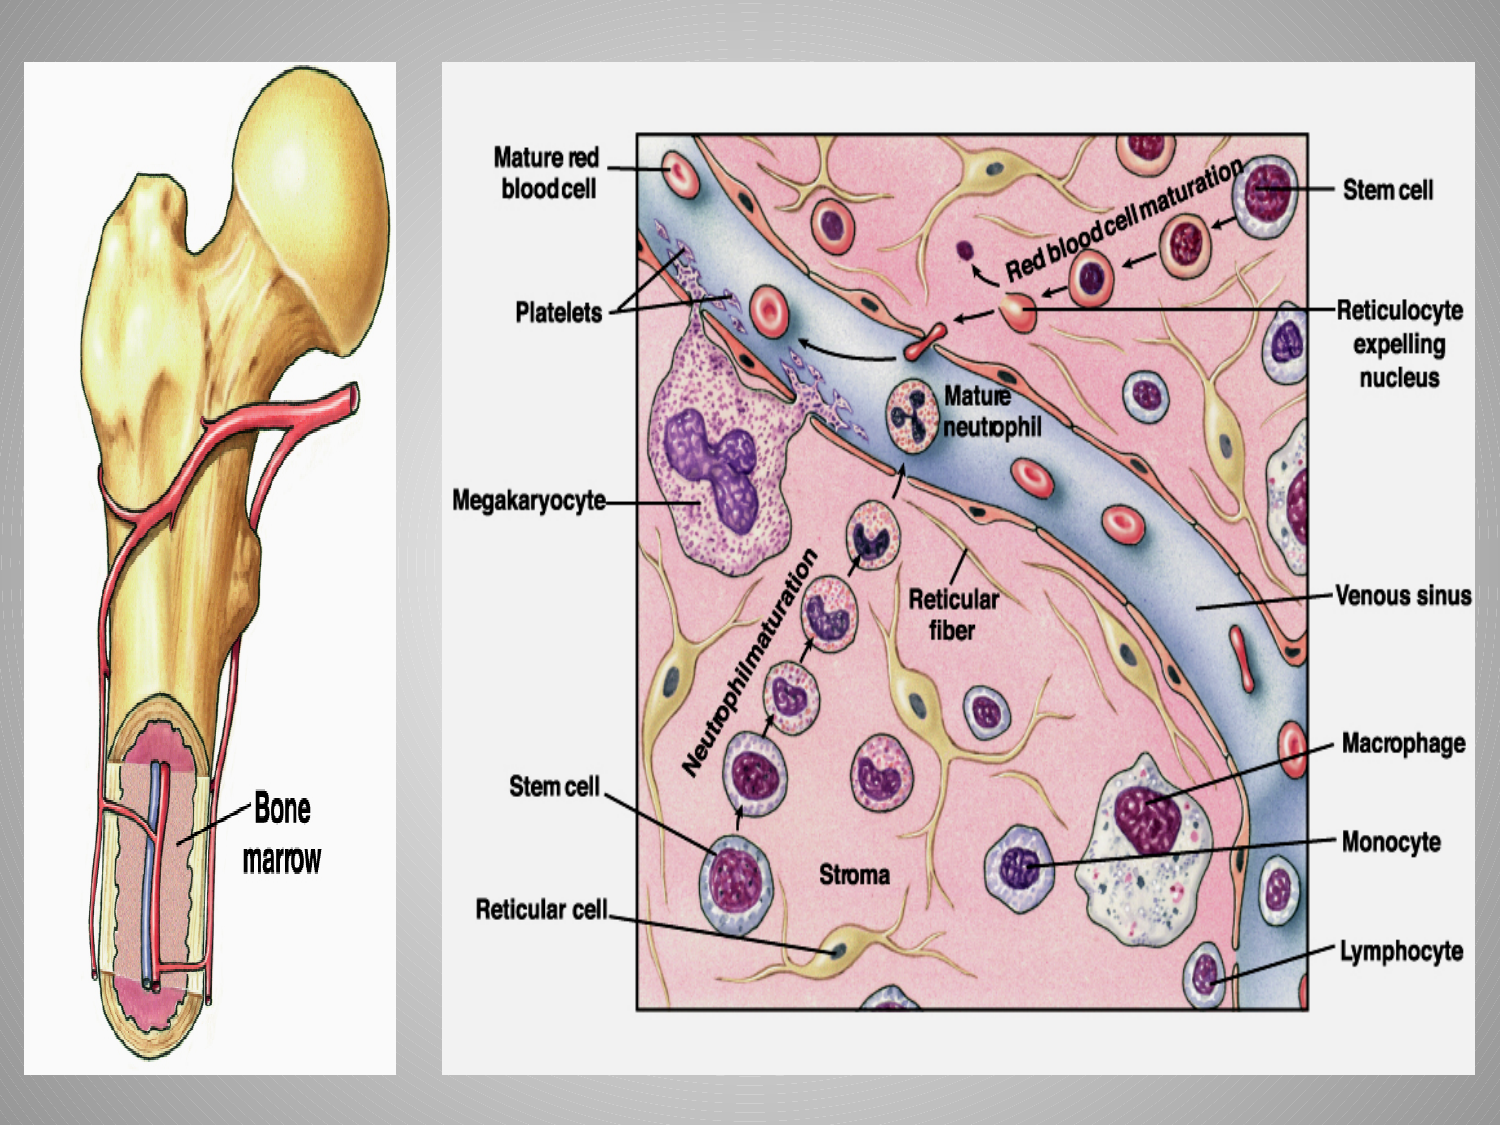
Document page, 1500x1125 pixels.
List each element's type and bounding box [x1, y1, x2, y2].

picture [442, 62, 1476, 1076]
picture [24, 62, 396, 1076]
